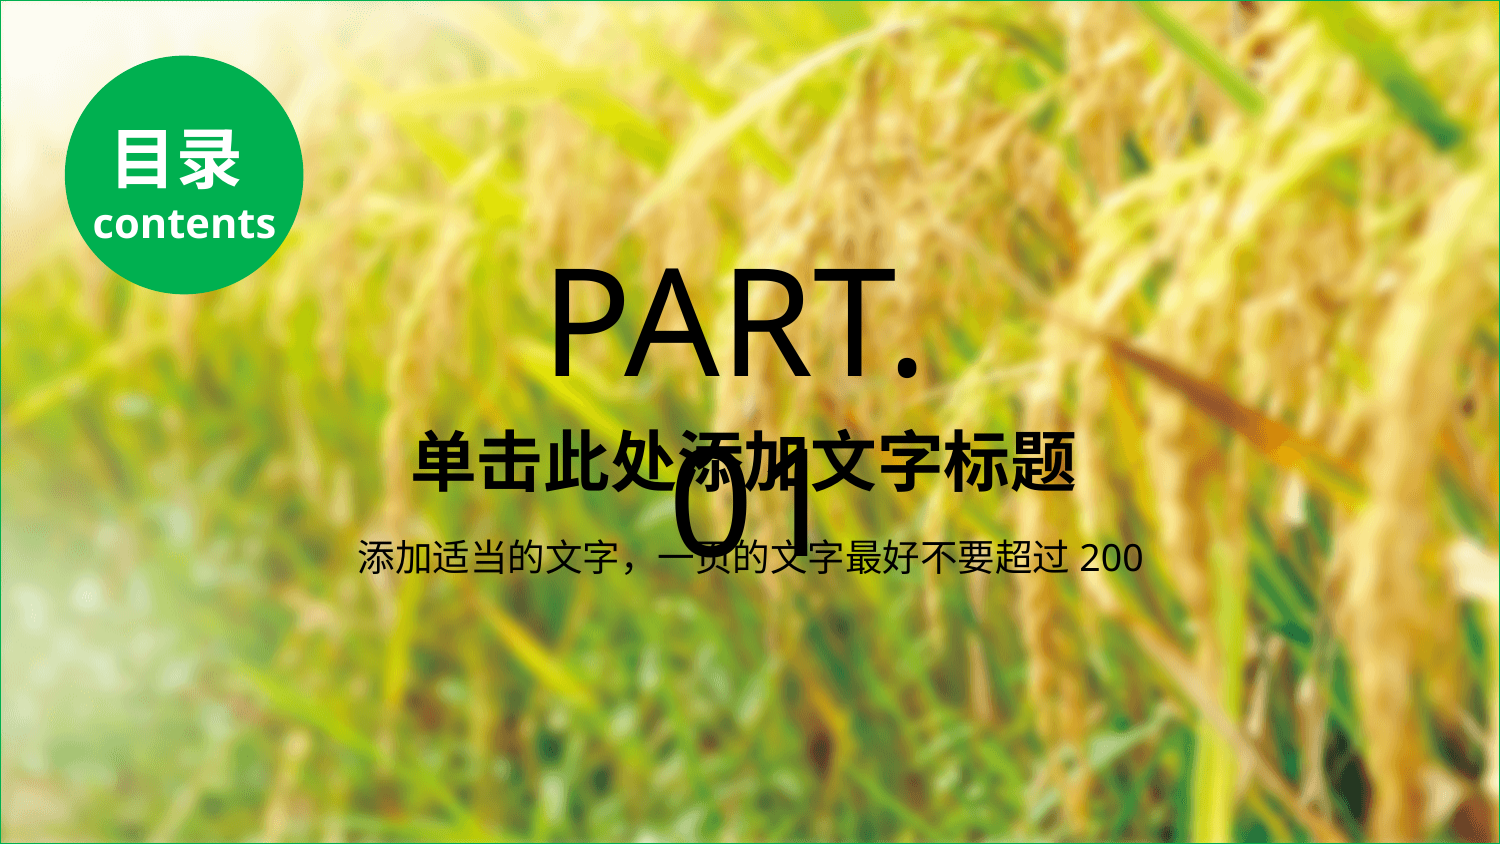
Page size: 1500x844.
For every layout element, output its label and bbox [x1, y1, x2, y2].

picture [0, 0, 1500, 844]
text_box [64, 55, 304, 295]
